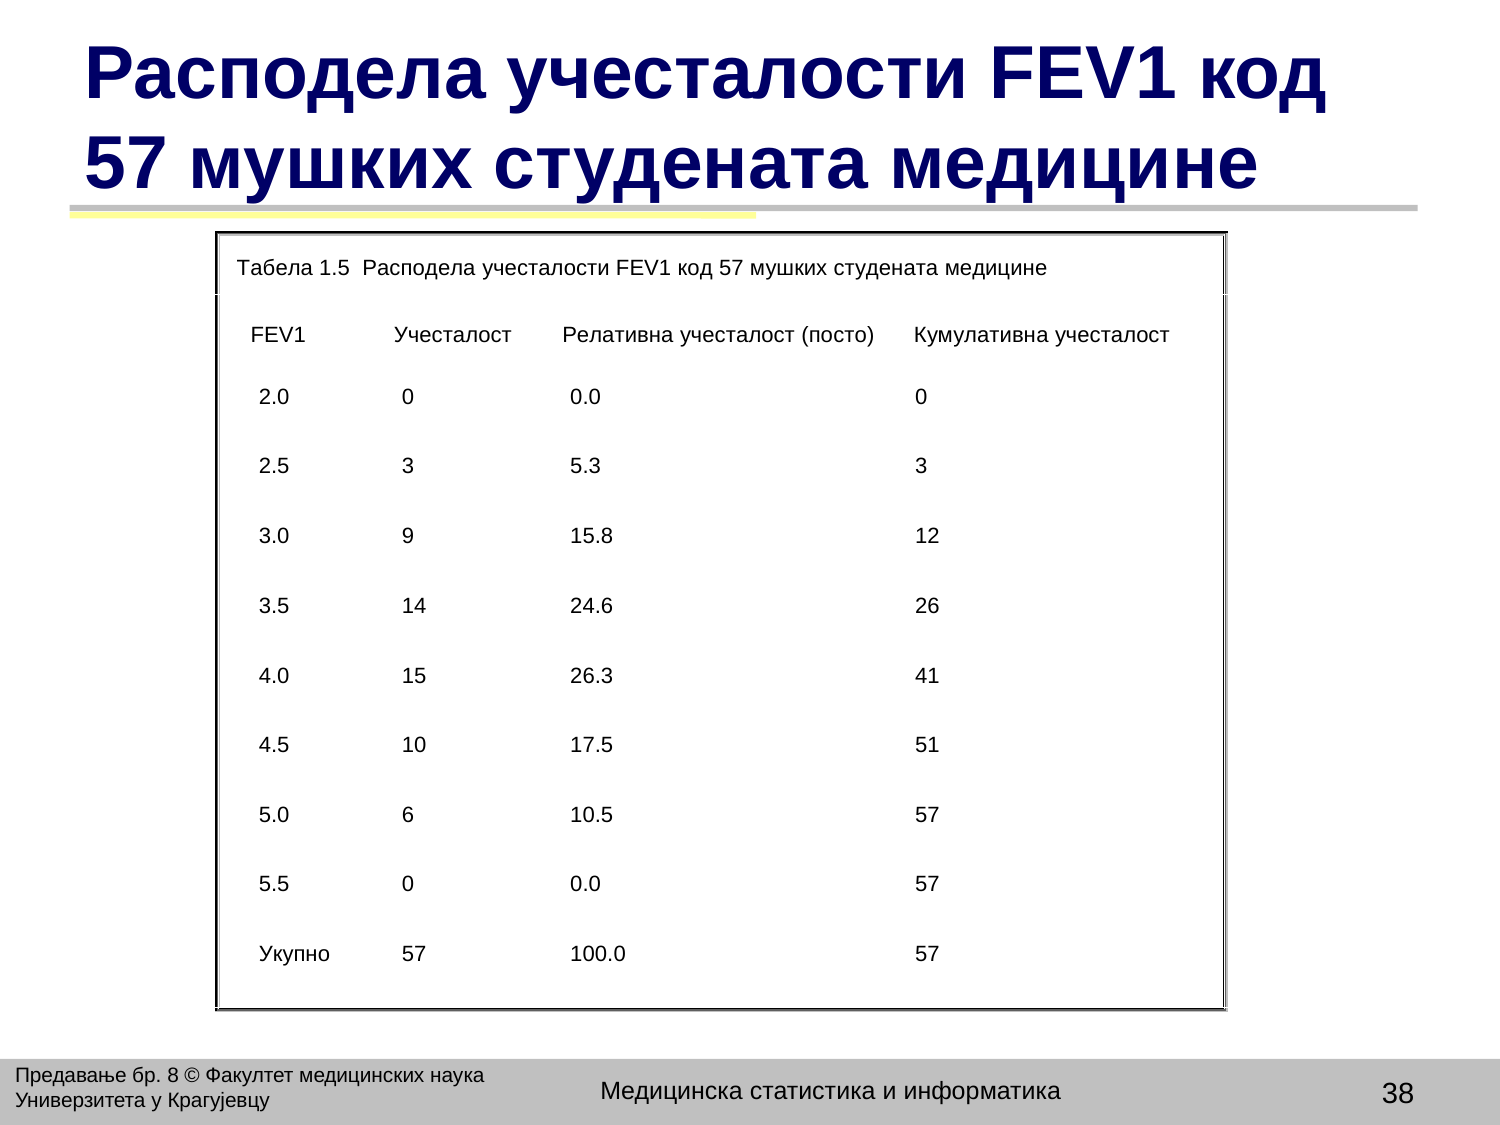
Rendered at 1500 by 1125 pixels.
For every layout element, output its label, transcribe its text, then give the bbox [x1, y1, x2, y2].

slide_number 38 [1164, 1066, 1430, 1125]
slide_number Предавање бр. 8 © Факултет медицинских наука Универзитета у Крагујевцу [0, 1053, 614, 1108]
footer Медицинска статистика и информатика [512, 1066, 1151, 1125]
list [195, 230, 1247, 1052]
title Расподела учесталости FEV1 код 57 мушких студената медицине [69, 19, 1426, 208]
